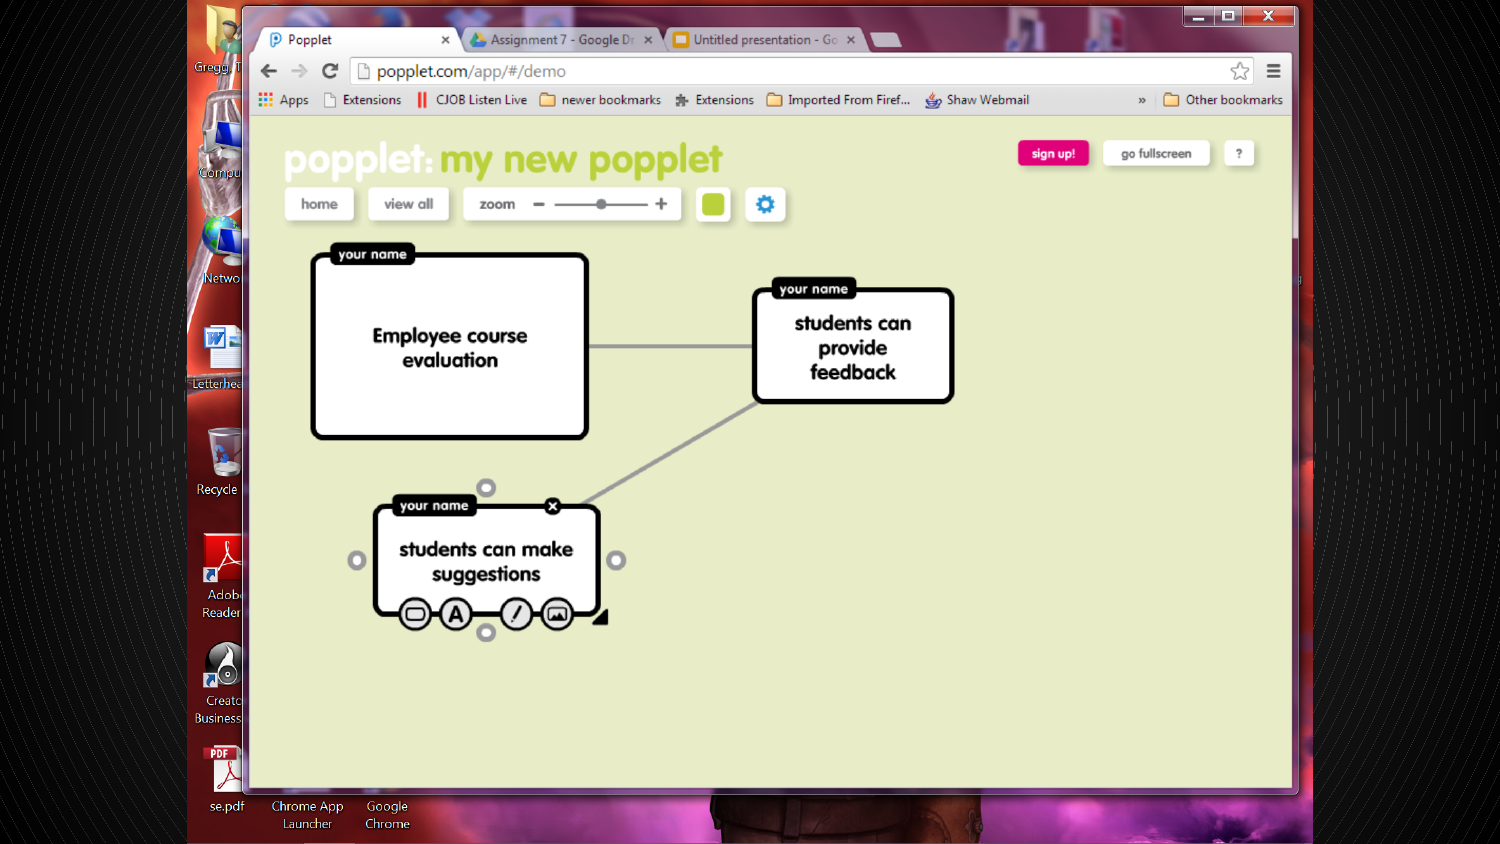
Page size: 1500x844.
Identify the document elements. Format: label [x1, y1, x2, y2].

picture [187, 0, 1313, 844]
